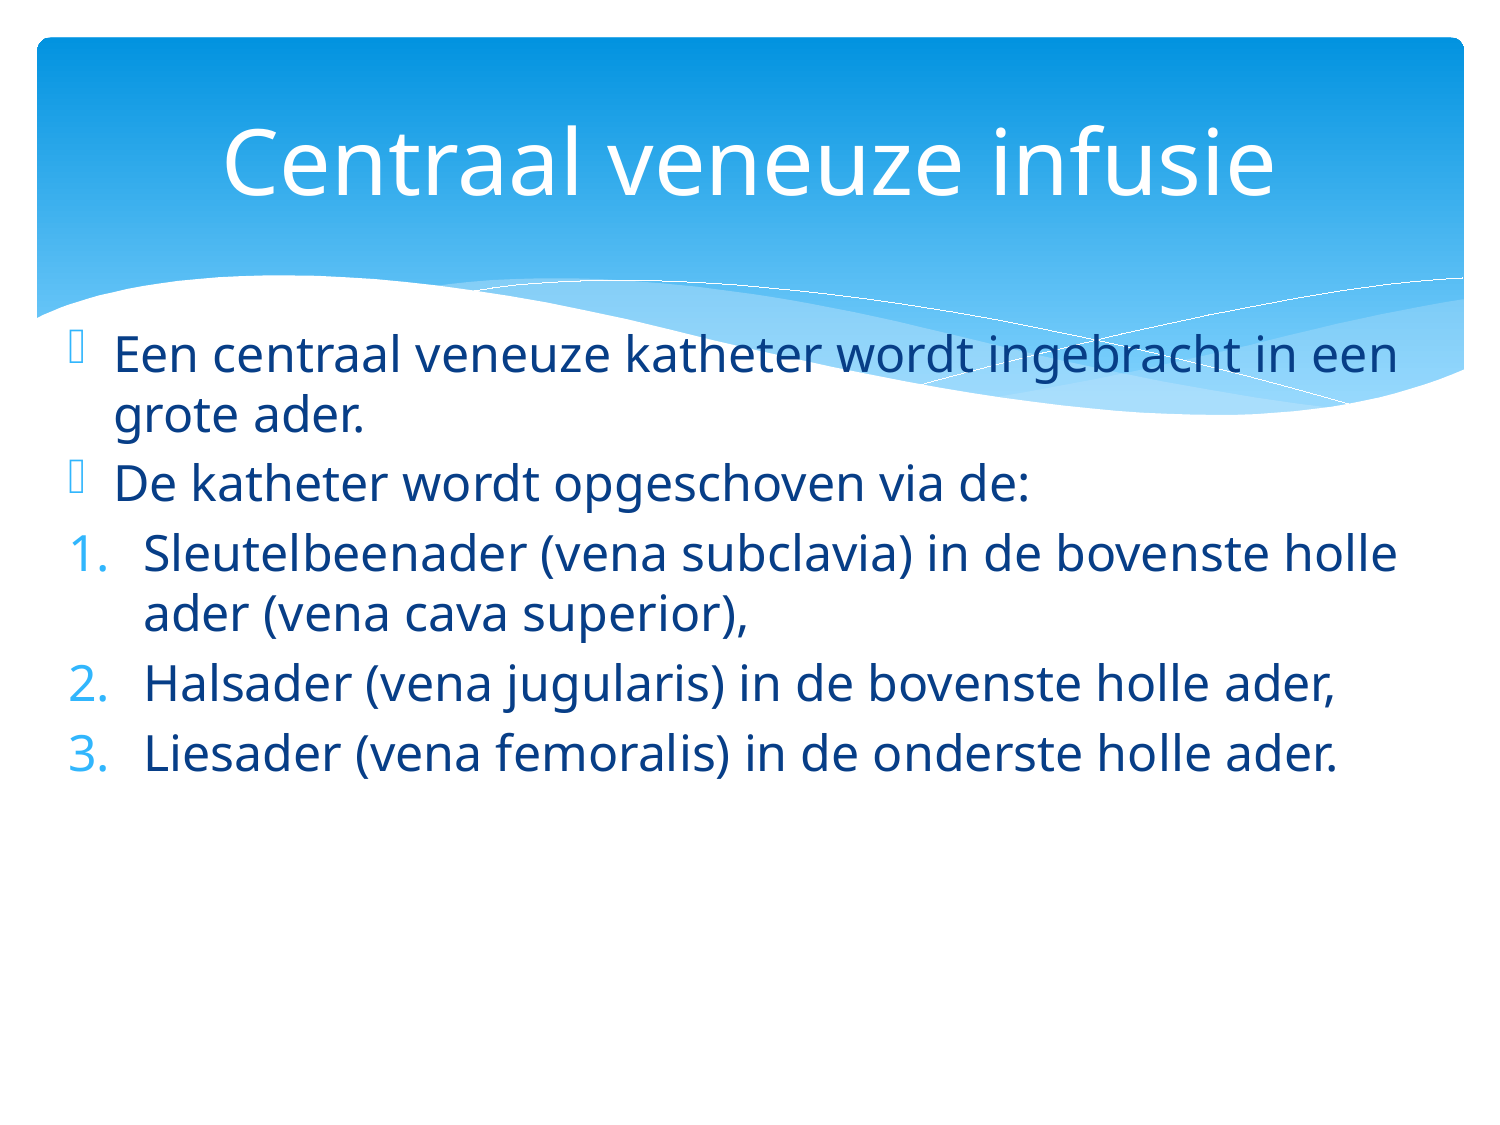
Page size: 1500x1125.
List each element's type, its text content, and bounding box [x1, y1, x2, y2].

title Centraal veneuze infusie [75, 55, 1425, 261]
list Een centraal veneuze katheter wordt ingebracht in een grote ader. De katheter wordt opgeschoven via de: Sleutelbeenader (vena subclavia) in de bovenste holle ader (vena cava superior), Halsader (vena jugularis) in de bovenste holle ader, Liesader (vena femoralis) in de onderste holle ader. [53, 314, 1436, 1106]
